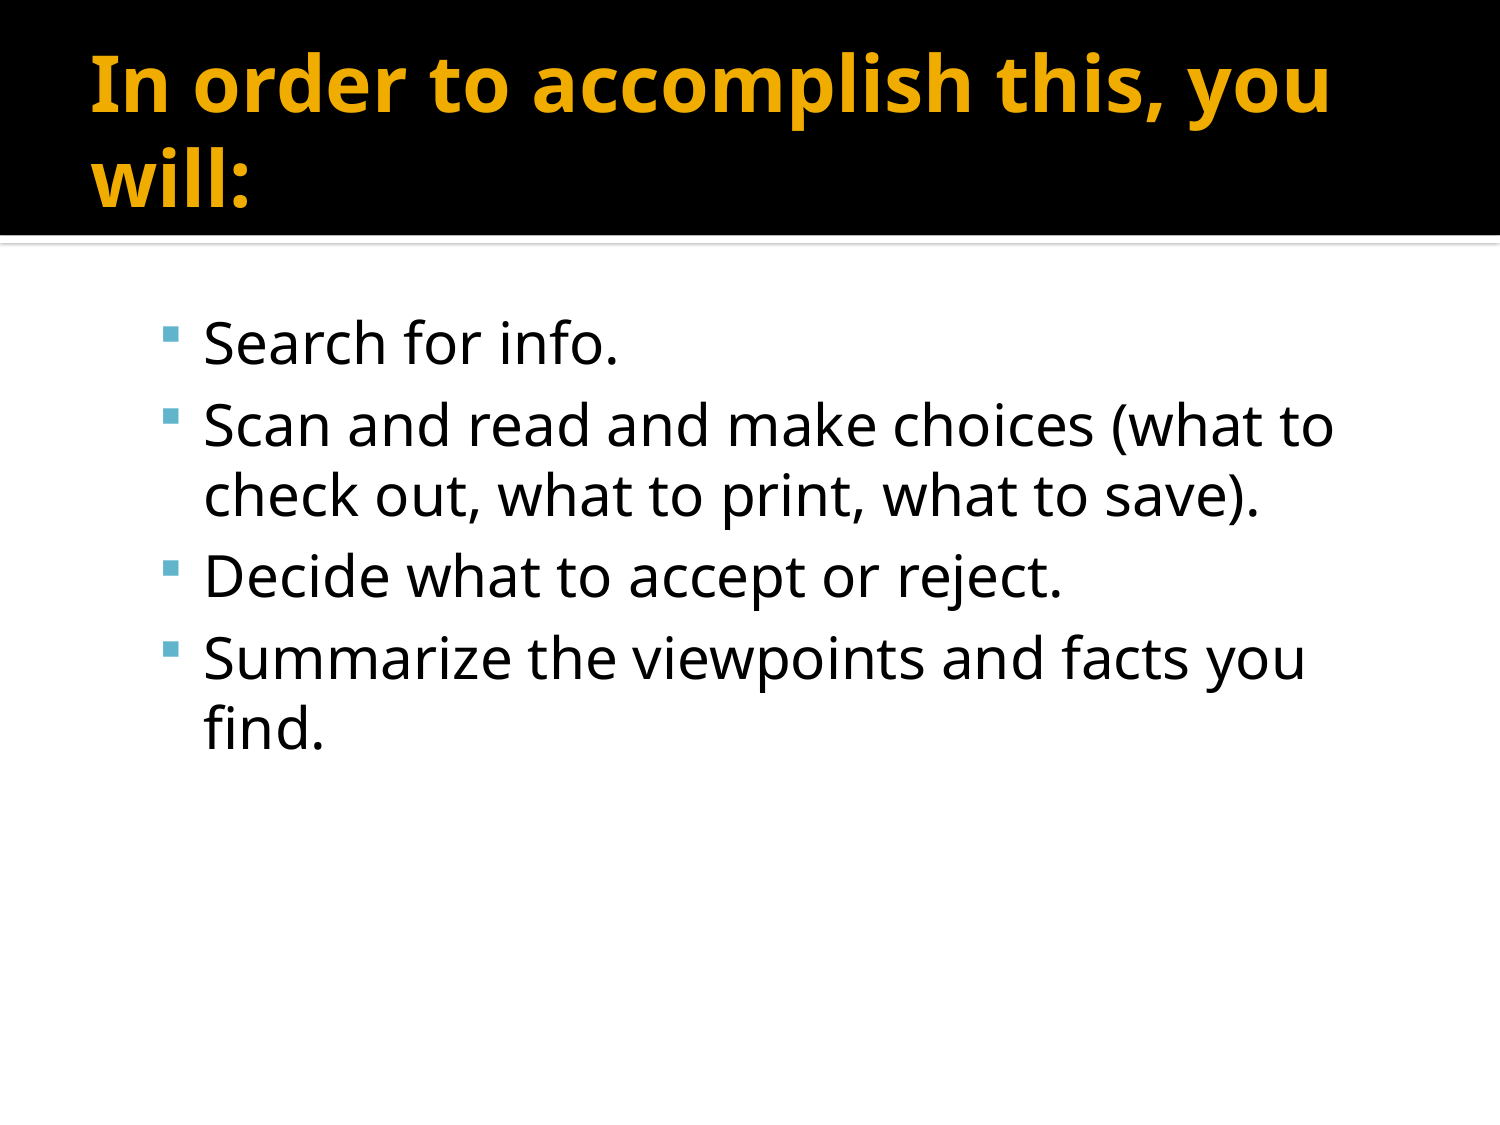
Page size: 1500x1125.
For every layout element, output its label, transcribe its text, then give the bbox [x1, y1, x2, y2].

title In order to accomplish this, you will: [75, 25, 1425, 231]
list Search for info. Scan and read and make choices (what to check out, what to print, what to save). Decide what to accept or reject. Summarize the viewpoints and facts you find. [75, 291, 1425, 1050]
